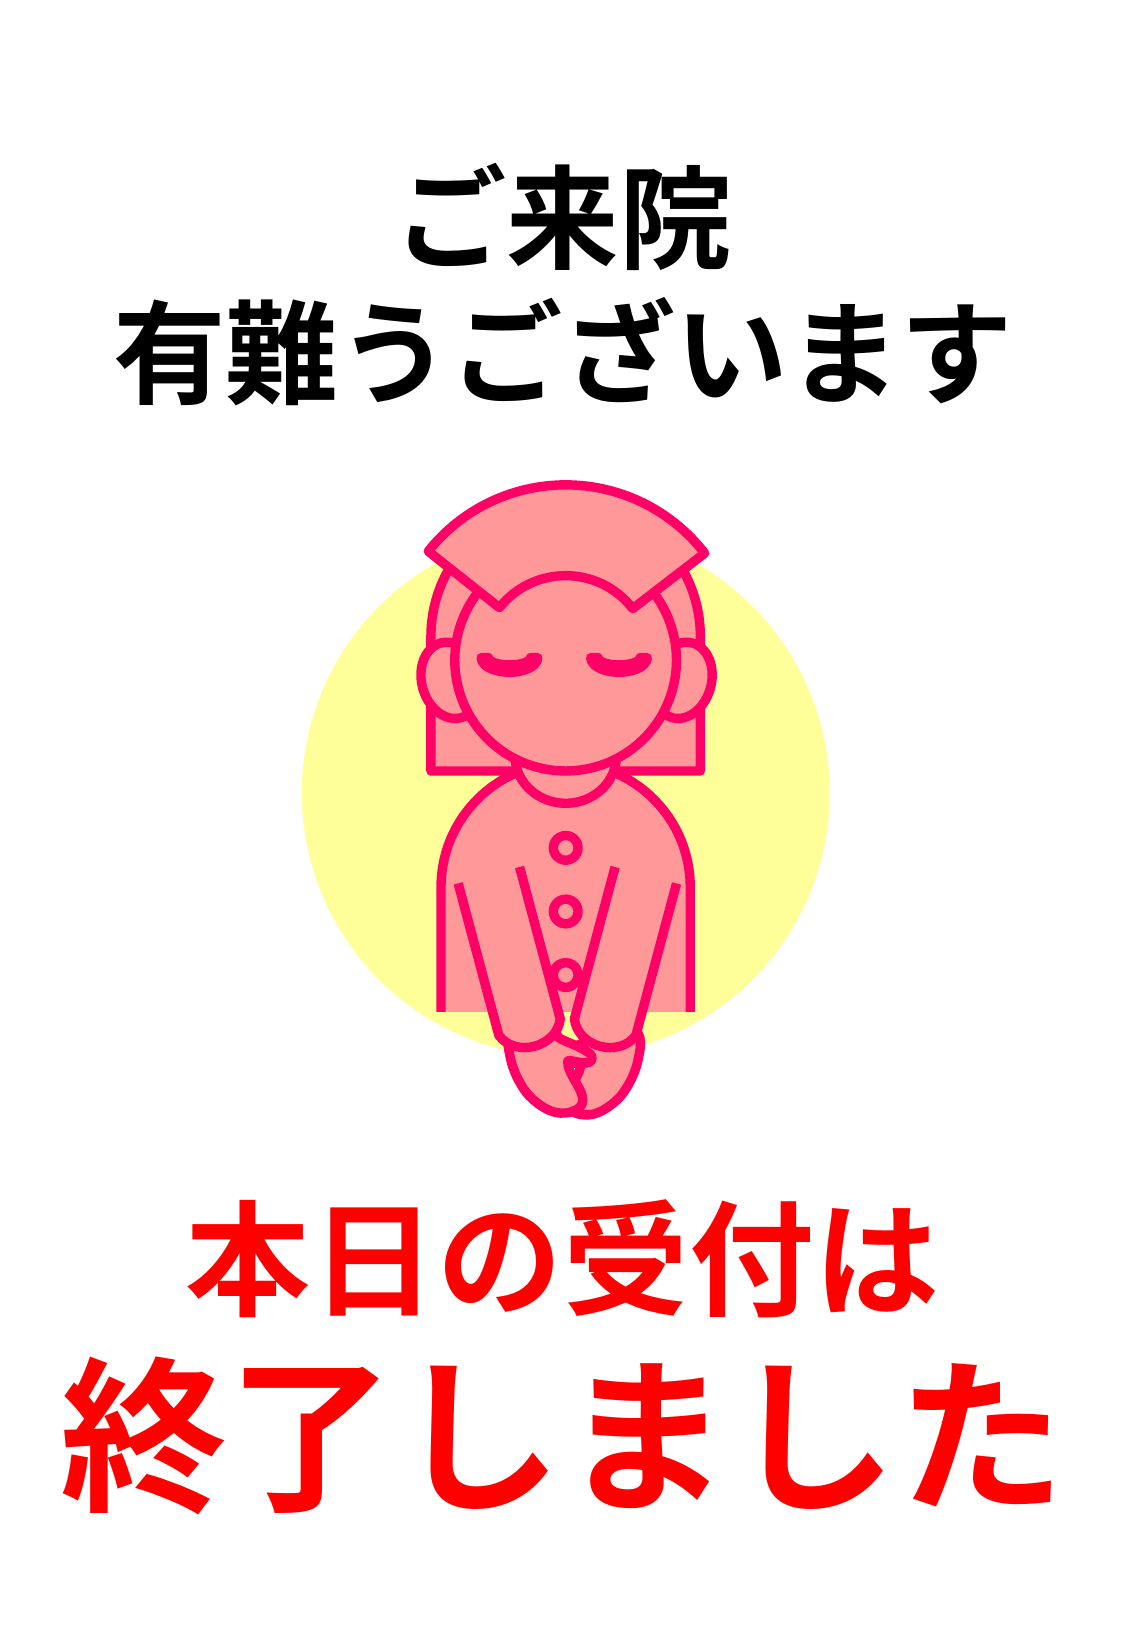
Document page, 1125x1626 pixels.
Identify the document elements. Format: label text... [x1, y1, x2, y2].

text_box ご来院 有難うございます [1, 140, 1125, 426]
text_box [301, 484, 830, 1118]
text_box 本日の受付は 終了しました [1, 1174, 1125, 1539]
